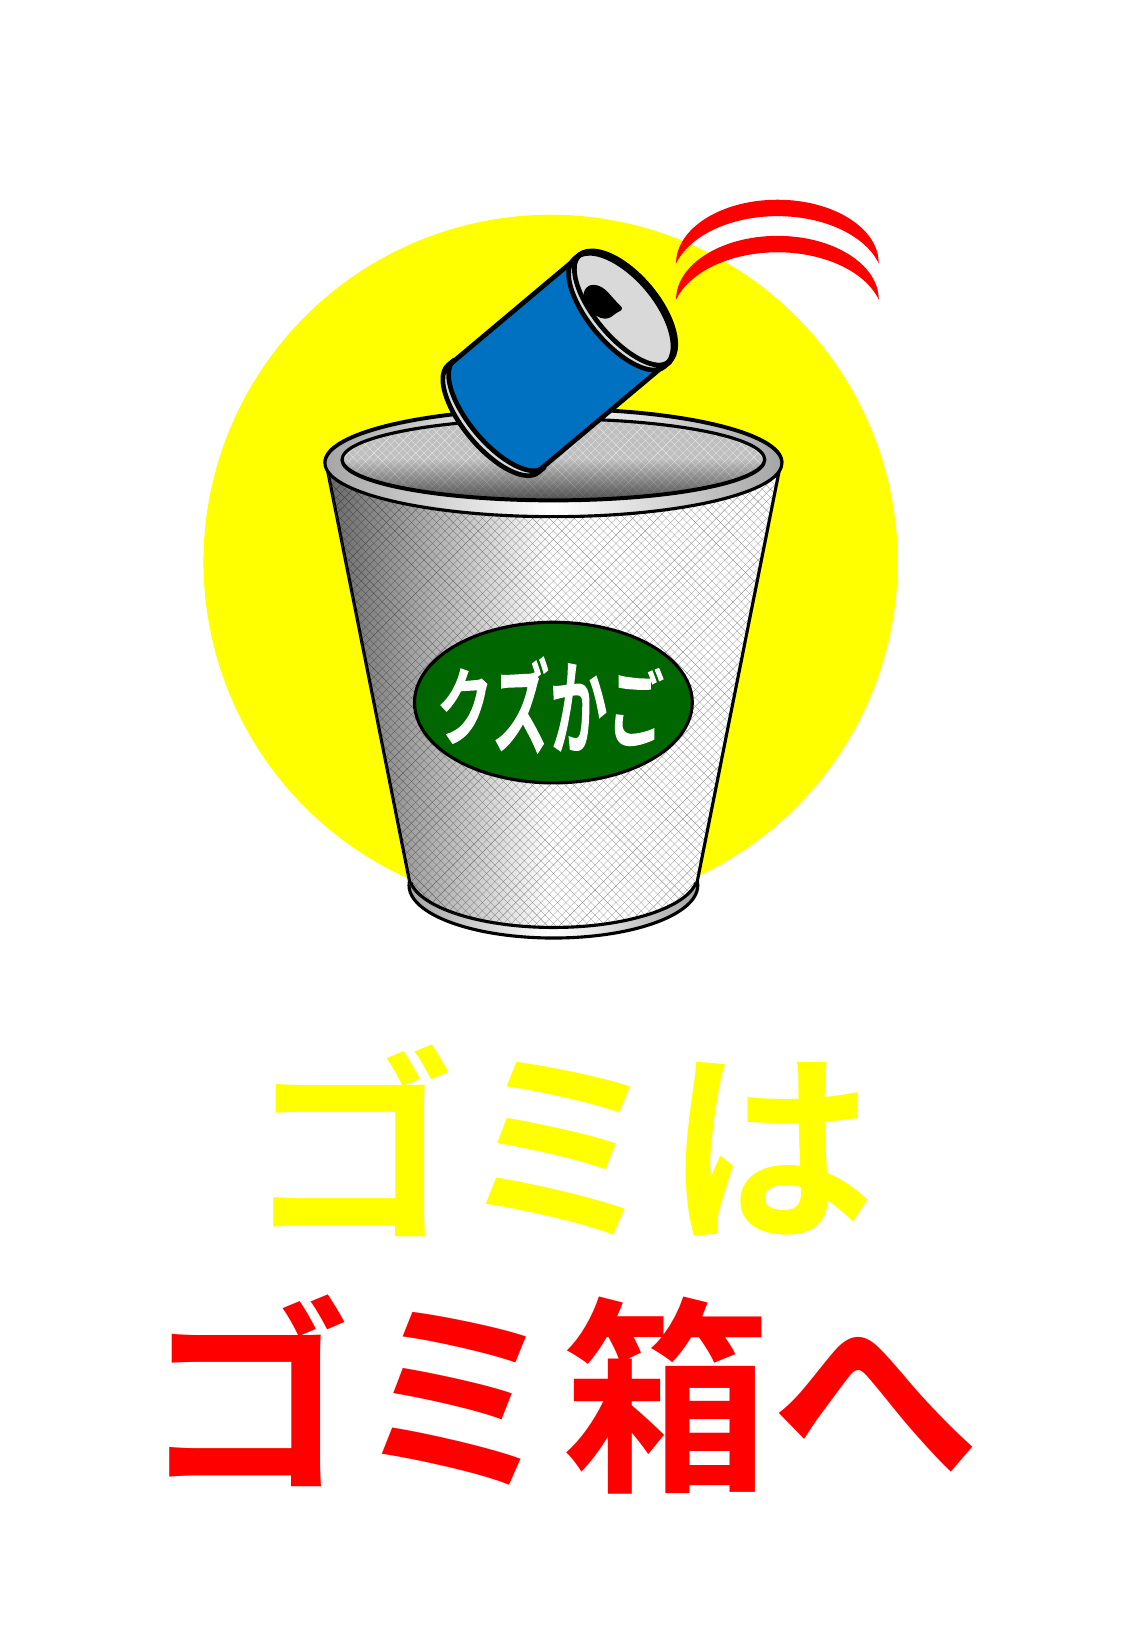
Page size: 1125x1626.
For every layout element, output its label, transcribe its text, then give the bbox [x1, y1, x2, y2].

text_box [203, 199, 898, 939]
text_box ゴミは ゴミ箱へ [0, 1009, 1125, 1525]
